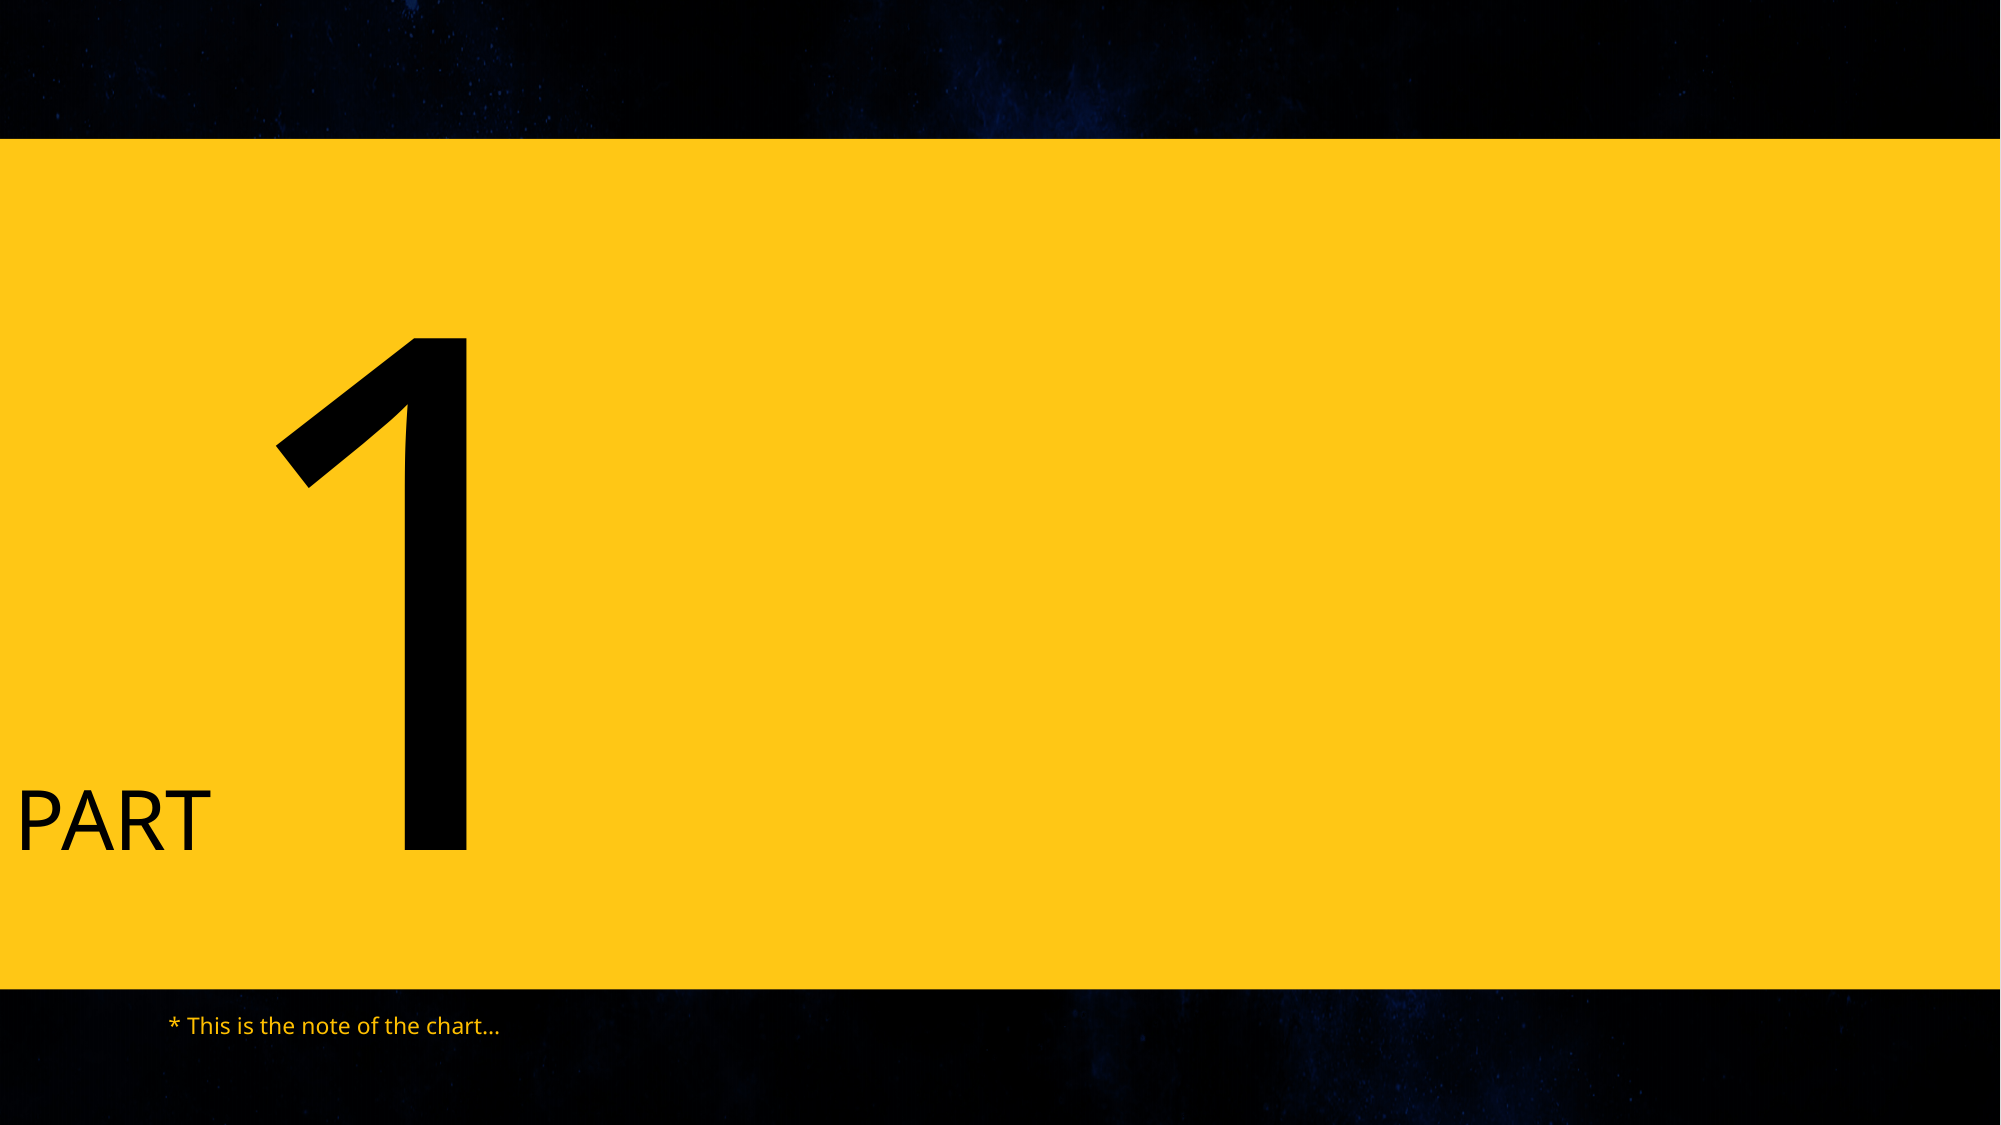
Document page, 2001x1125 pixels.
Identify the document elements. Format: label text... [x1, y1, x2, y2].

text_box PART1 [0, 137, 2000, 991]
text_box * This is the note of the chart… [153, 1003, 516, 1047]
picture [0, 0, 2001, 1125]
